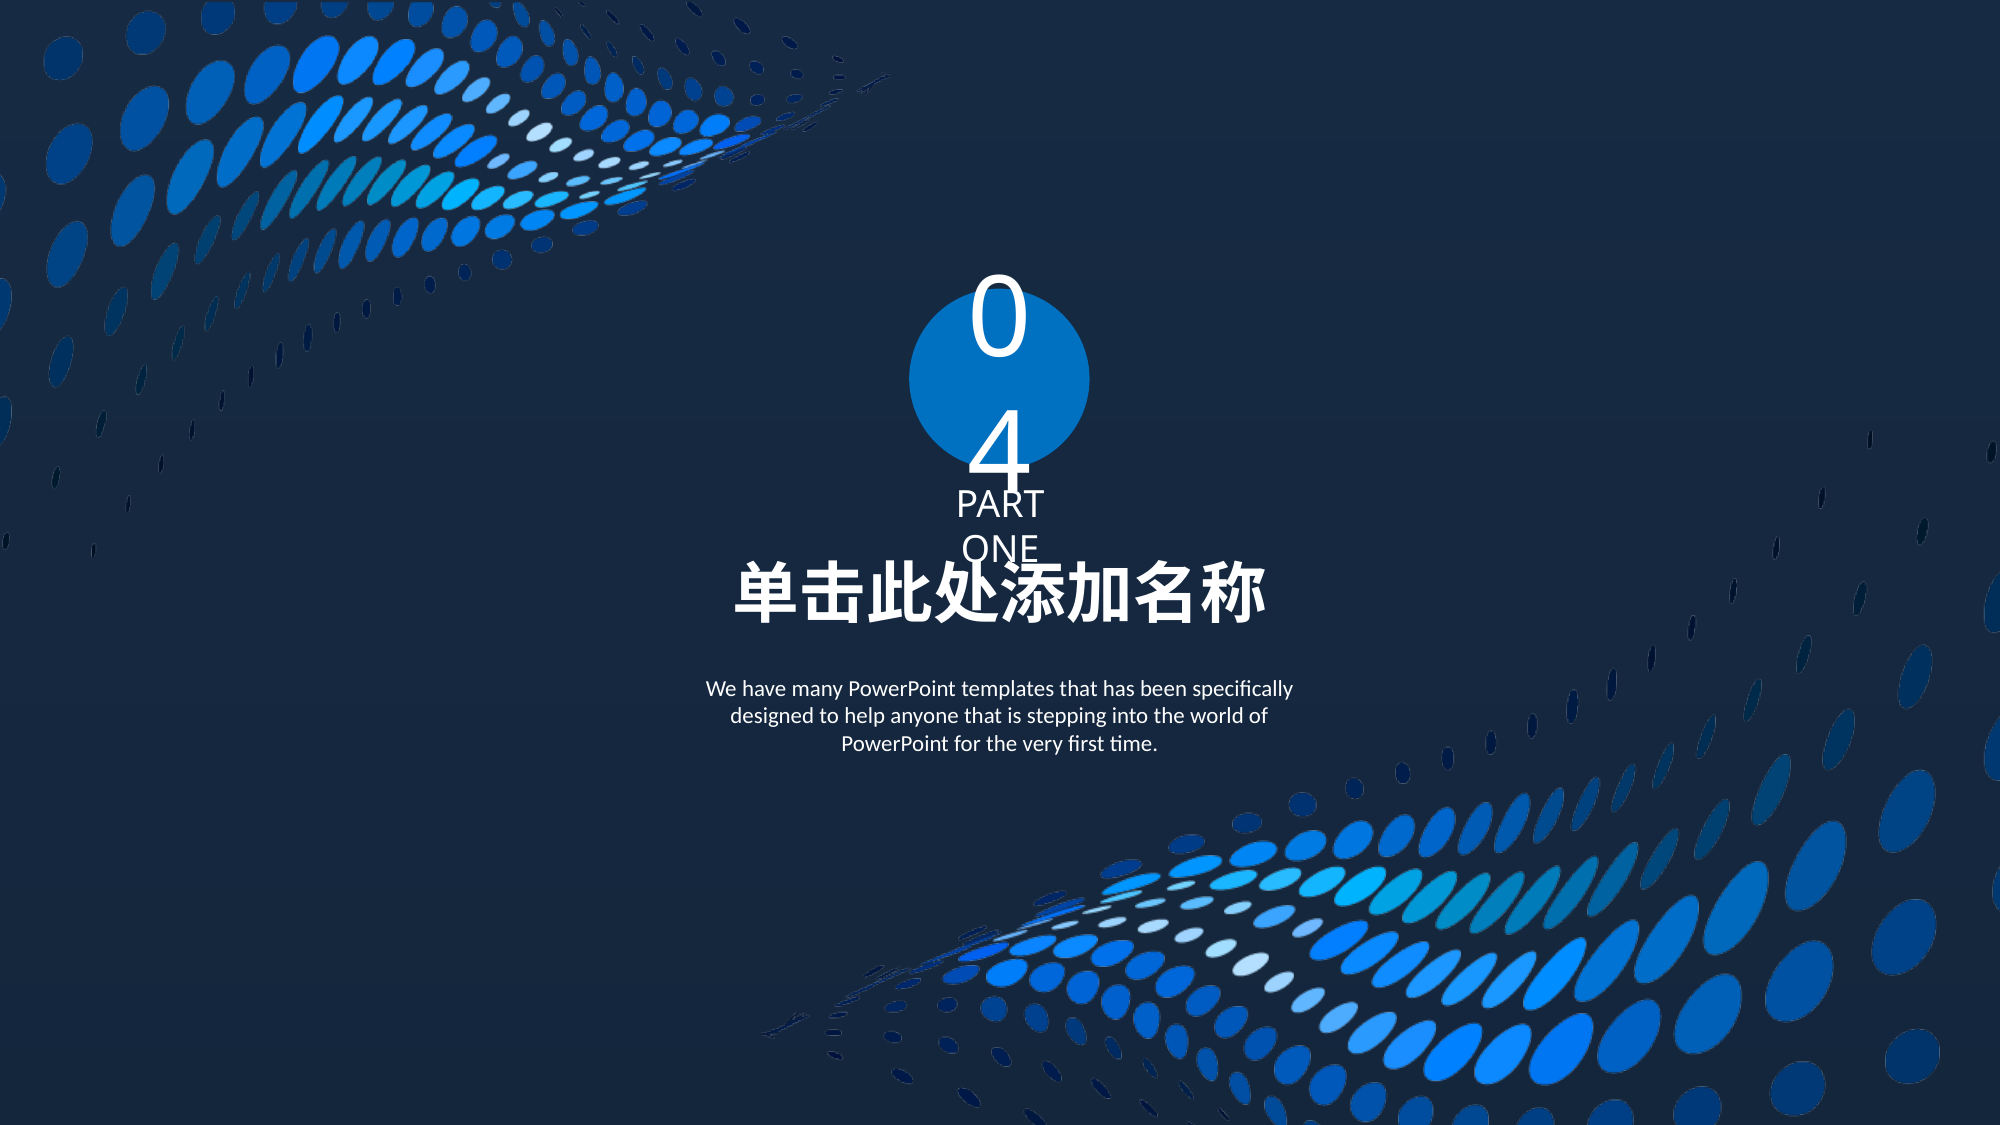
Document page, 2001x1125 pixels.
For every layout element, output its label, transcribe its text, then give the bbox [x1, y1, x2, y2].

picture [0, 1, 2000, 1125]
text_box 04 [908, 287, 1091, 431]
text_box 单击此处添加名称 [601, 557, 761, 631]
text_box We have many PowerPoint templates that has been specifically designed to help anyone that is stepping into the world of PowerPoint for the very first time. [698, 673, 761, 756]
